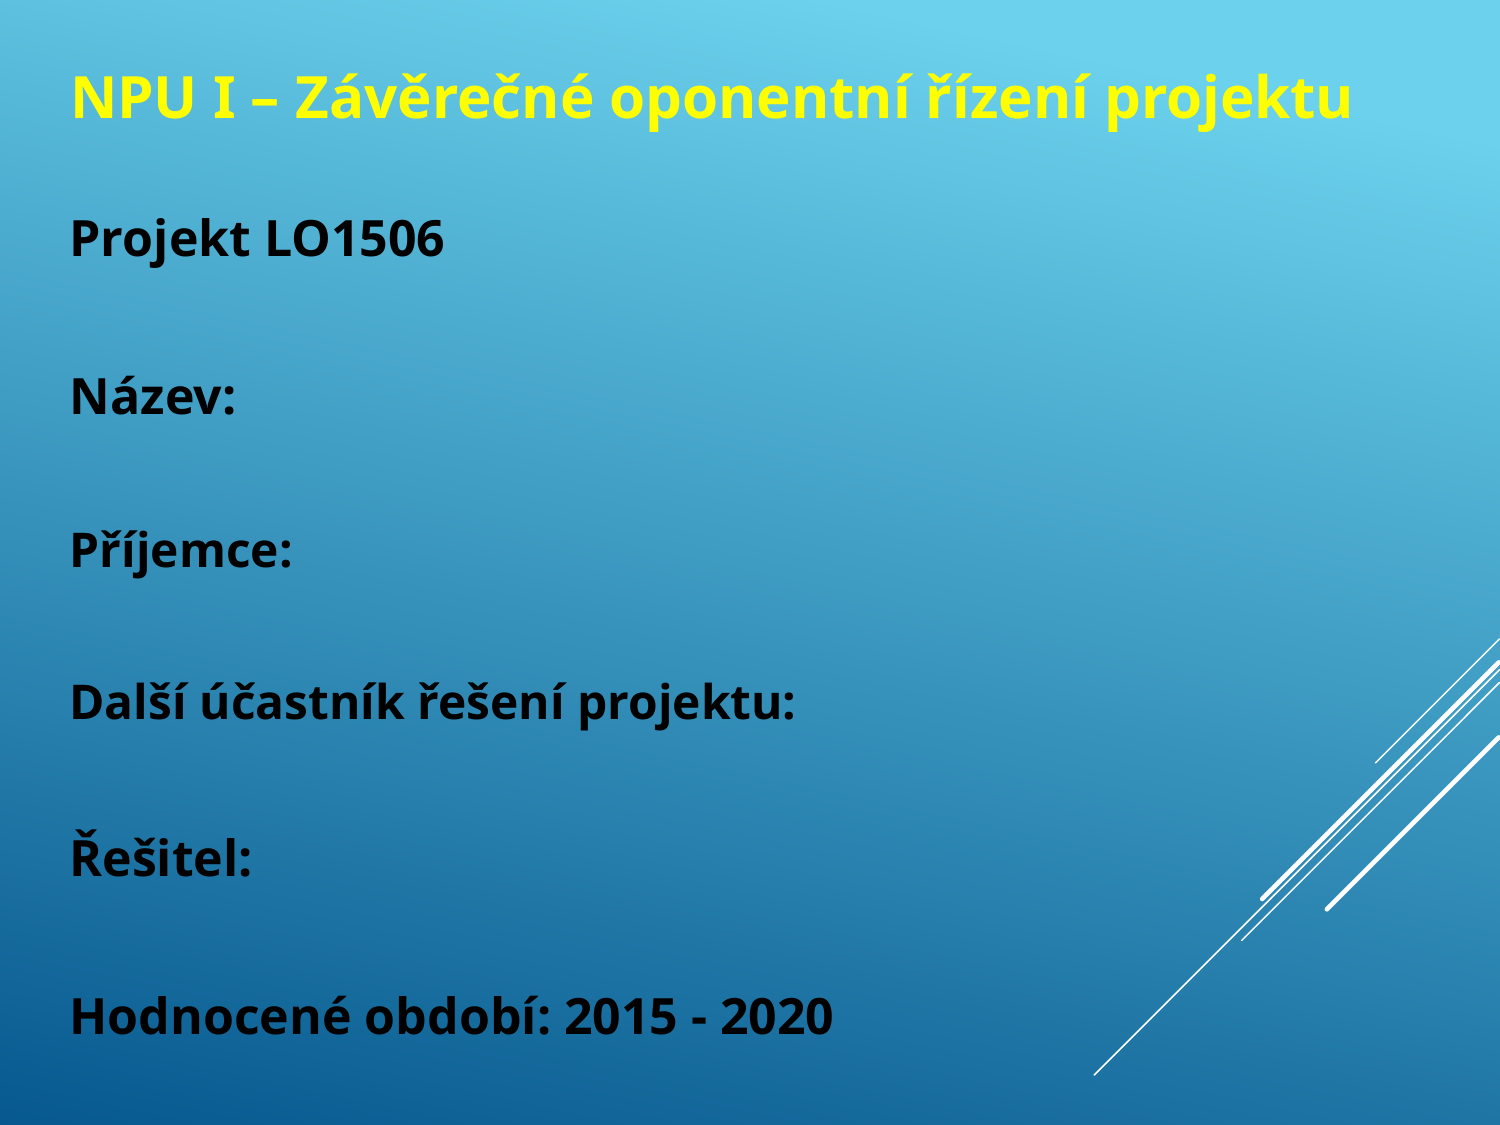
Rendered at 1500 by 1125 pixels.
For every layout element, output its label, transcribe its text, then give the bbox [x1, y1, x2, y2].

text_box Projekt LO1506 Název: Příjemce: Další účastník řešení projektu: Řešitel: Hodnocené období: 2015 - 2020 [54, 199, 1450, 1052]
text_box NPU I – Závěrečné oponentní řízení projektu [55, 45, 1444, 138]
